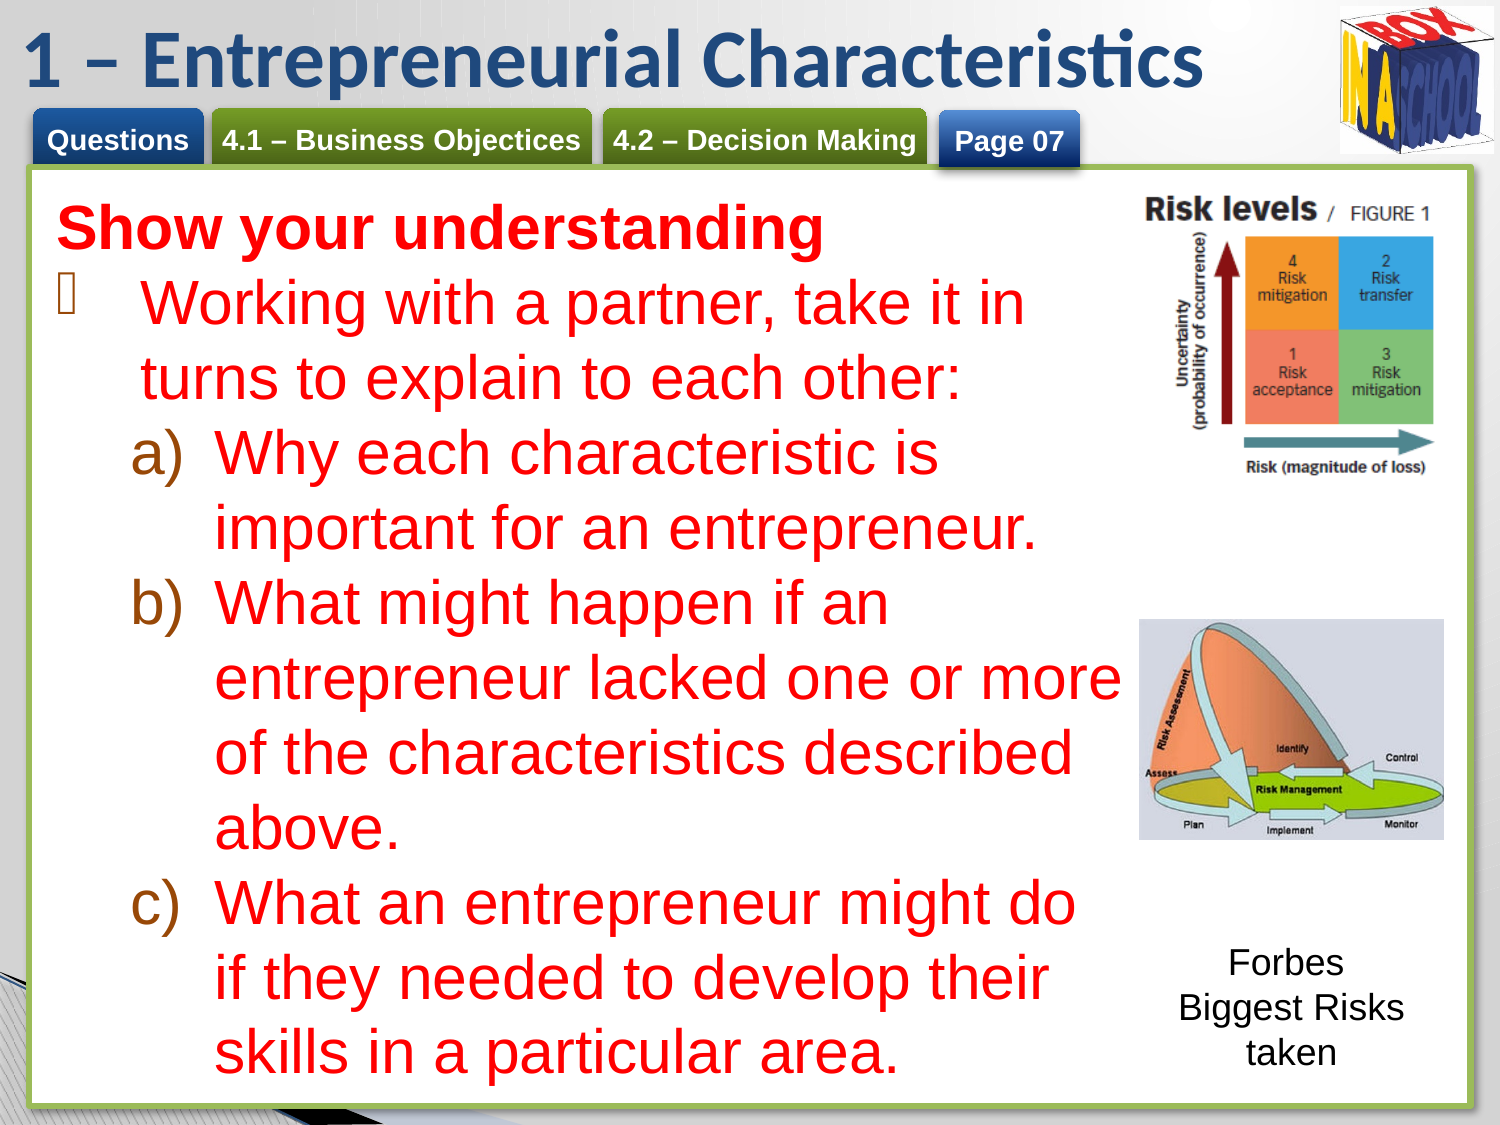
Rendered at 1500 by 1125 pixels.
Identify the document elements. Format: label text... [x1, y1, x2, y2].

picture [1340, 6, 1495, 154]
text_box Forbes Biggest Risks taken [1139, 930, 1444, 1081]
text_box Page 07 [938, 109, 1081, 167]
picture [281, 1114, 303, 1125]
picture [1139, 619, 1444, 840]
picture [1139, 188, 1444, 483]
title 1 – Entrepreneurial Characteristics [5, 11, 1270, 97]
text_box Show your understanding Working with a partner, take it in turns to explain to each other: Why each characteristic is important for an entrepreneur. What might happen if an entrepreneur lacked one or more of the characteristics described above. What an entrepreneur might do if they needed to develop their skills in a particular area. [41, 179, 1140, 1094]
